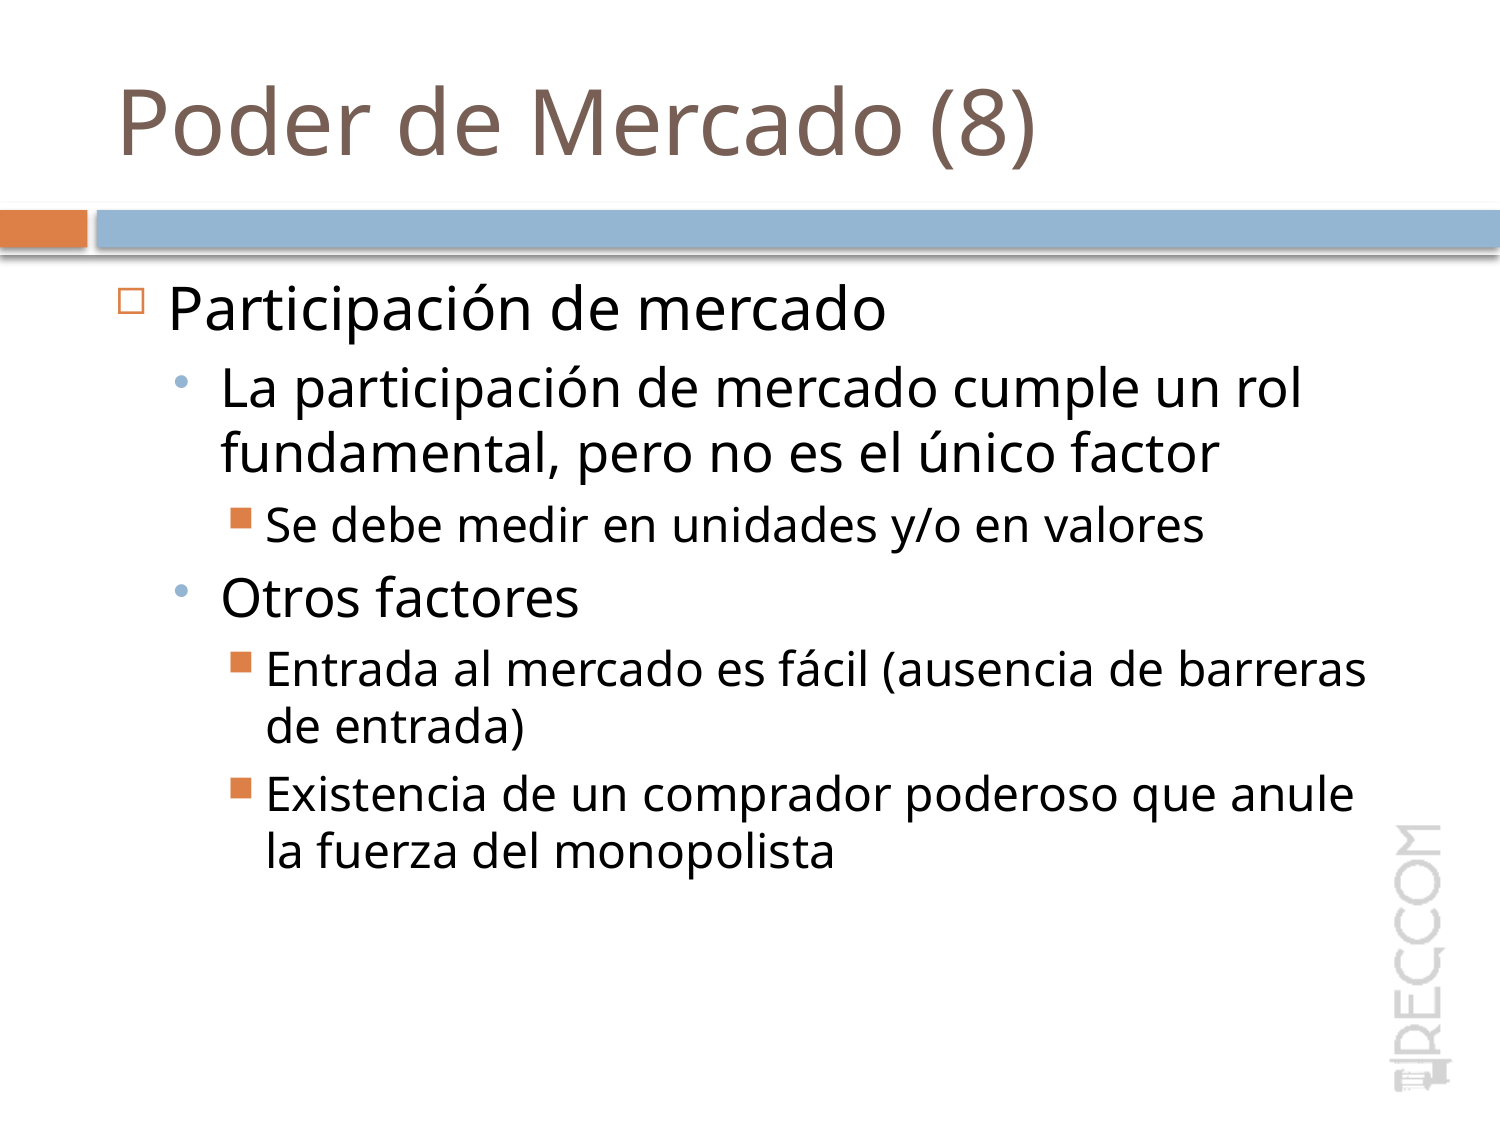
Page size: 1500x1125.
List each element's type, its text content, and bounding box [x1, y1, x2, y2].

list Participación de mercado La participación de mercado cumple un rol fundamental, pero no es el único factor Se debe medir en unidades y/o en valores Otros factores Entrada al mercado es fácil (ausencia de barreras de entrada) Existencia de un comprador poderoso que anule la fuerza del monopolista [100, 262, 1400, 1000]
title Poder de Mercado (8) [100, 37, 1438, 200]
